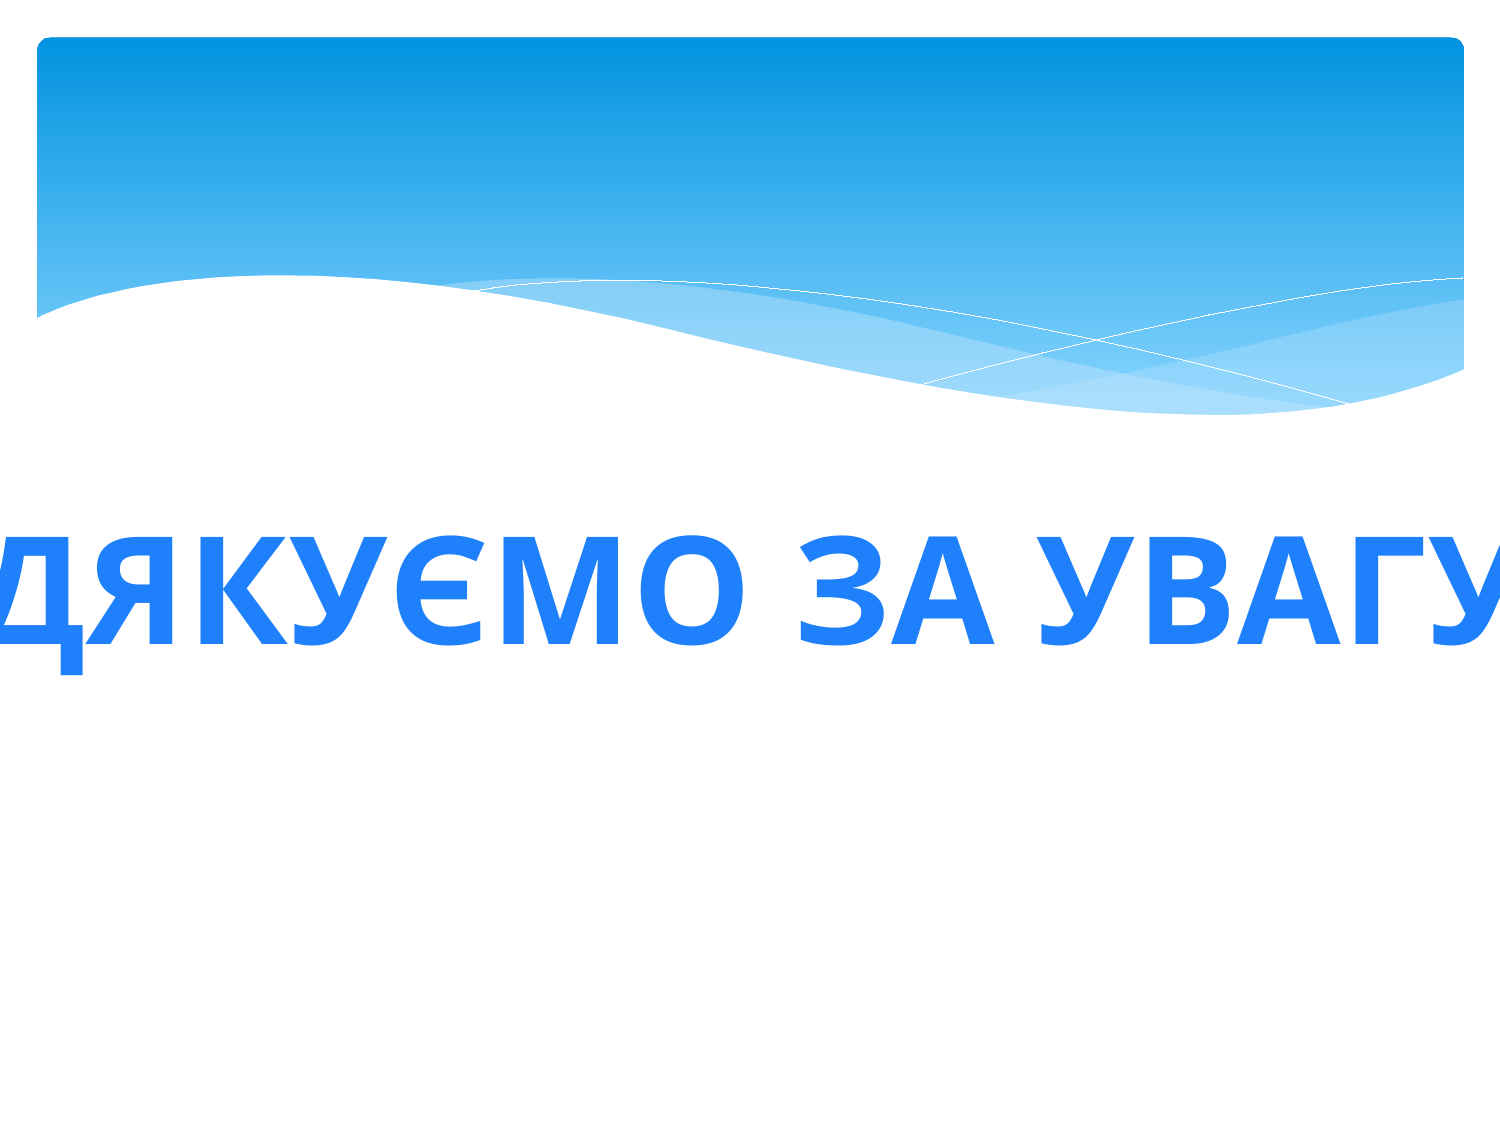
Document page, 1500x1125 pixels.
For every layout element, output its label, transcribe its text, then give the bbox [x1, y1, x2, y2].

text_box ДЯКУЄМО ЗА УВАГУ [0, 486, 1500, 682]
